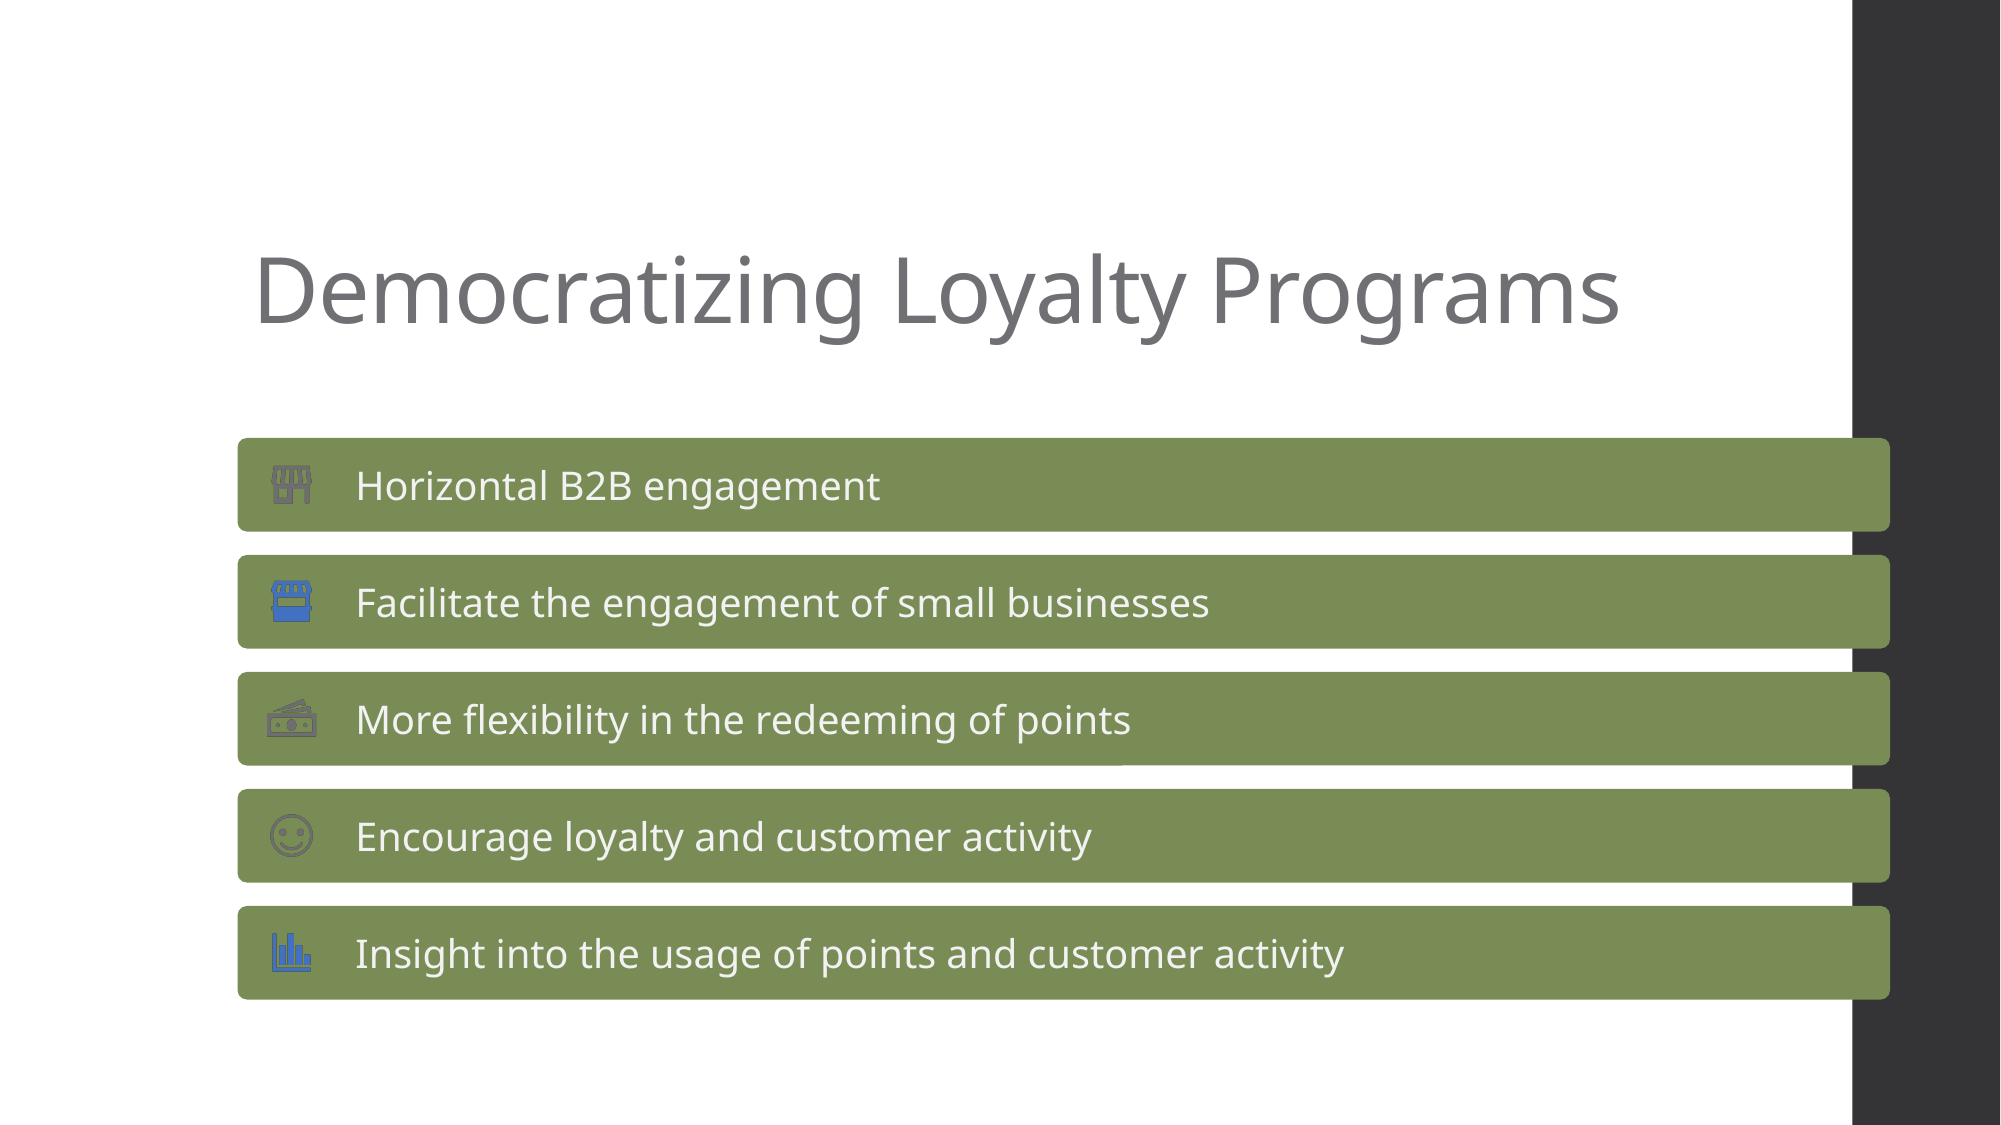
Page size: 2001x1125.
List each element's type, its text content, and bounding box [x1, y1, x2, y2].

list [237, 437, 1891, 1001]
title Democratizing Loyalty Programs [237, 230, 1891, 351]
